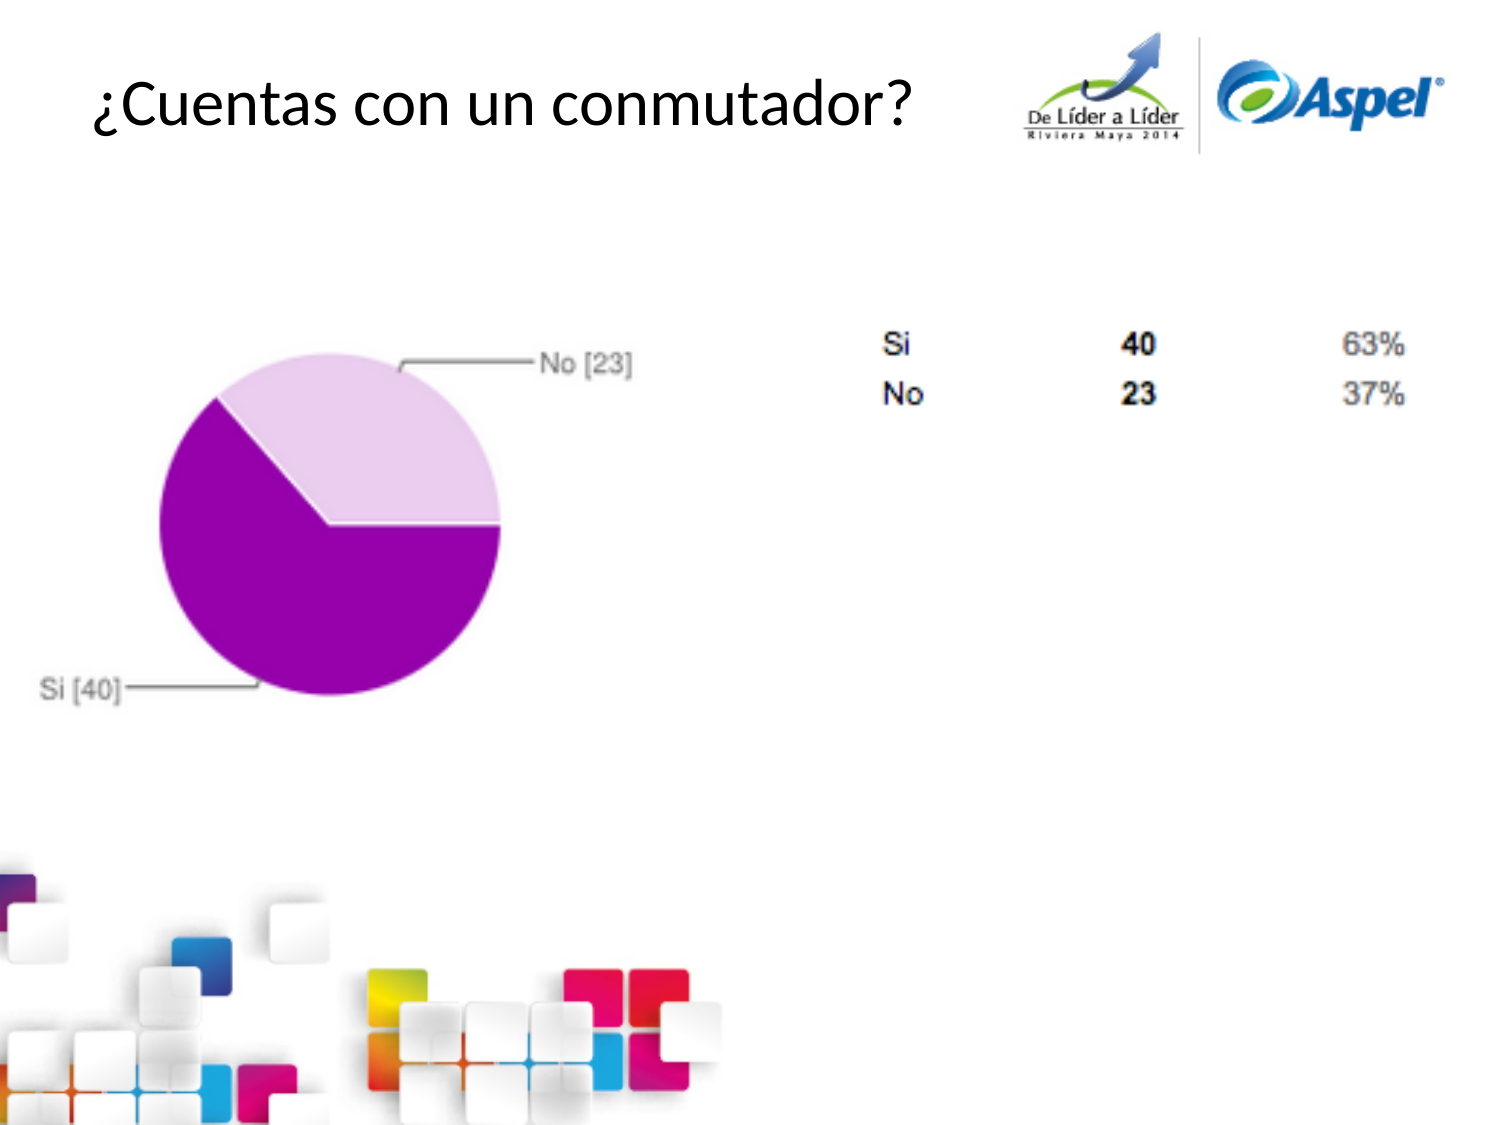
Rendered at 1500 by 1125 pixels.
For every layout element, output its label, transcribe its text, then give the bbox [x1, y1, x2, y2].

title ¿Cuentas con un conmutador? [75, 45, 1425, 233]
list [0, 325, 1500, 770]
picture [0, 0, 1500, 325]
picture [0, 770, 1500, 1125]
